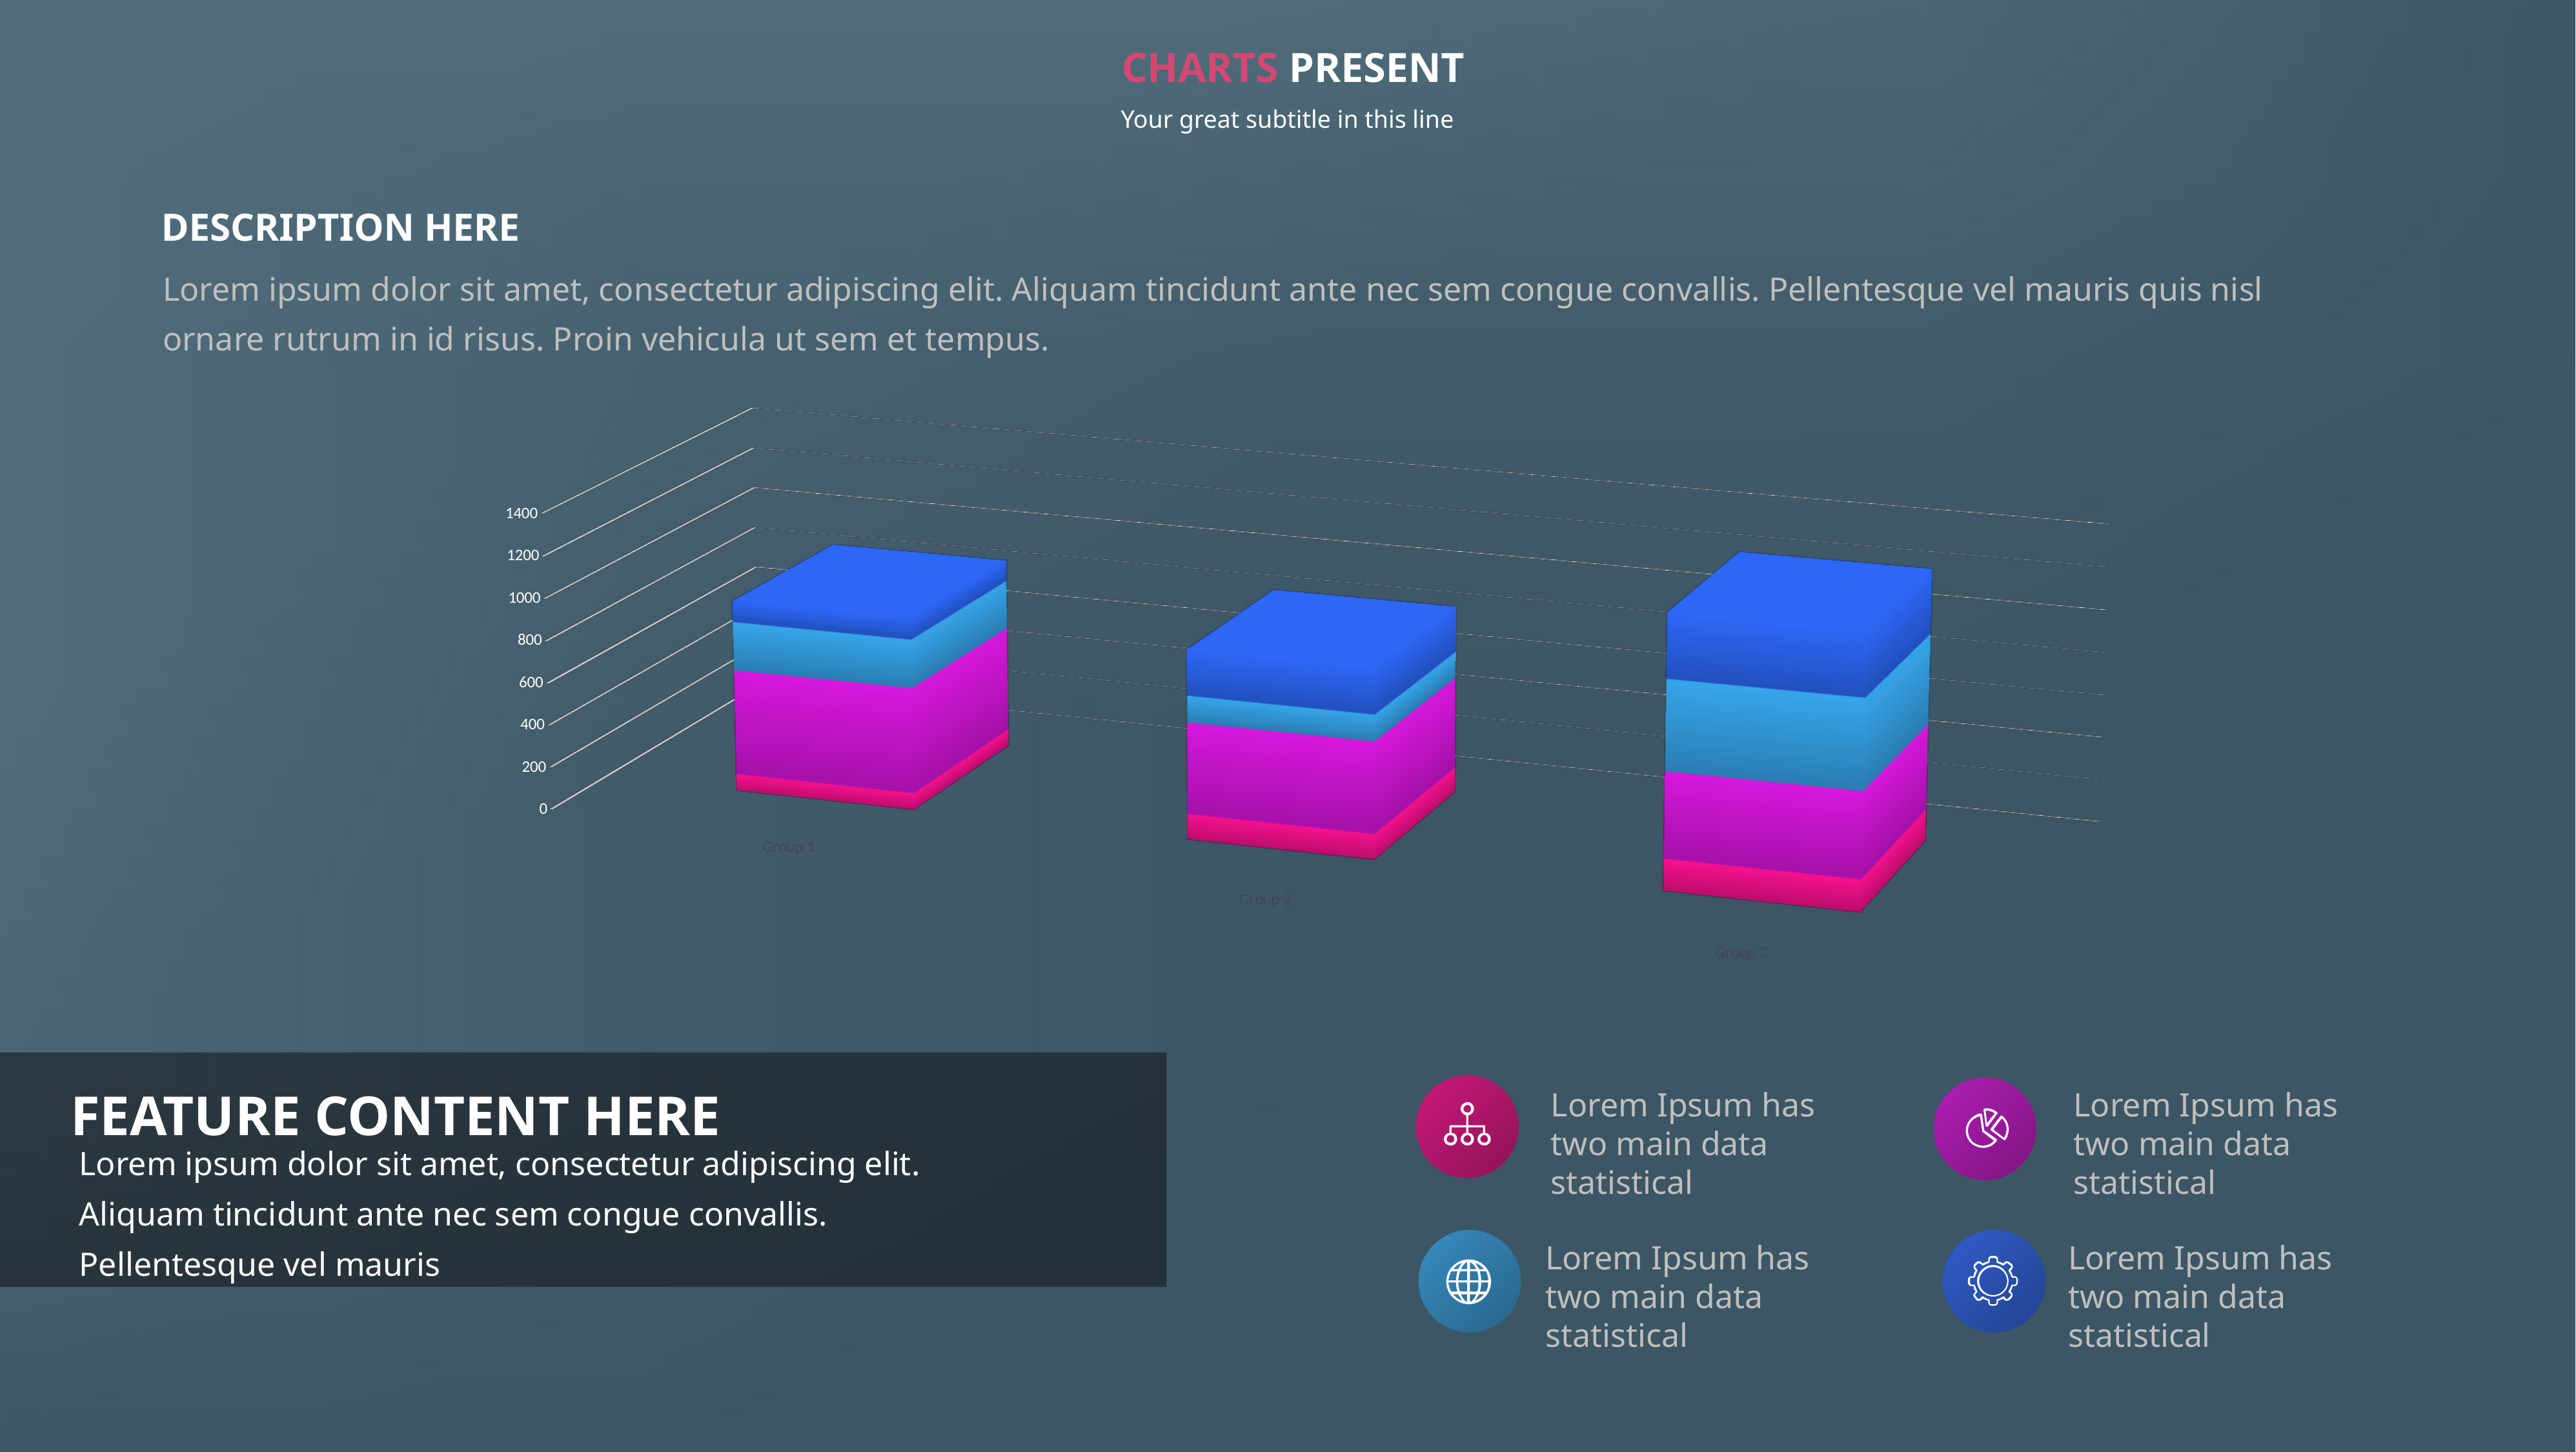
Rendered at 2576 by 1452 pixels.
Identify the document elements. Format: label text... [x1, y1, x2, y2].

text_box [803, 32, 1783, 146]
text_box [1933, 1077, 2036, 1180]
chart [117, 395, 2450, 1028]
text_box Lorem Ipsum has two main data statistical [2050, 1073, 2425, 1213]
text_box Lorem Ipsum has two main data statistical [2045, 1225, 2419, 1366]
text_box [1418, 1229, 1521, 1333]
text_box Lorem Ipsum has two main data statistical [1527, 1073, 1902, 1213]
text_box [136, 193, 2377, 372]
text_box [1415, 1075, 1519, 1178]
picture [0, 0, 2576, 1452]
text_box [1943, 1229, 2046, 1333]
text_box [0, 1052, 1167, 1287]
text_box Lorem Ipsum has two main data statistical [1522, 1225, 1896, 1366]
